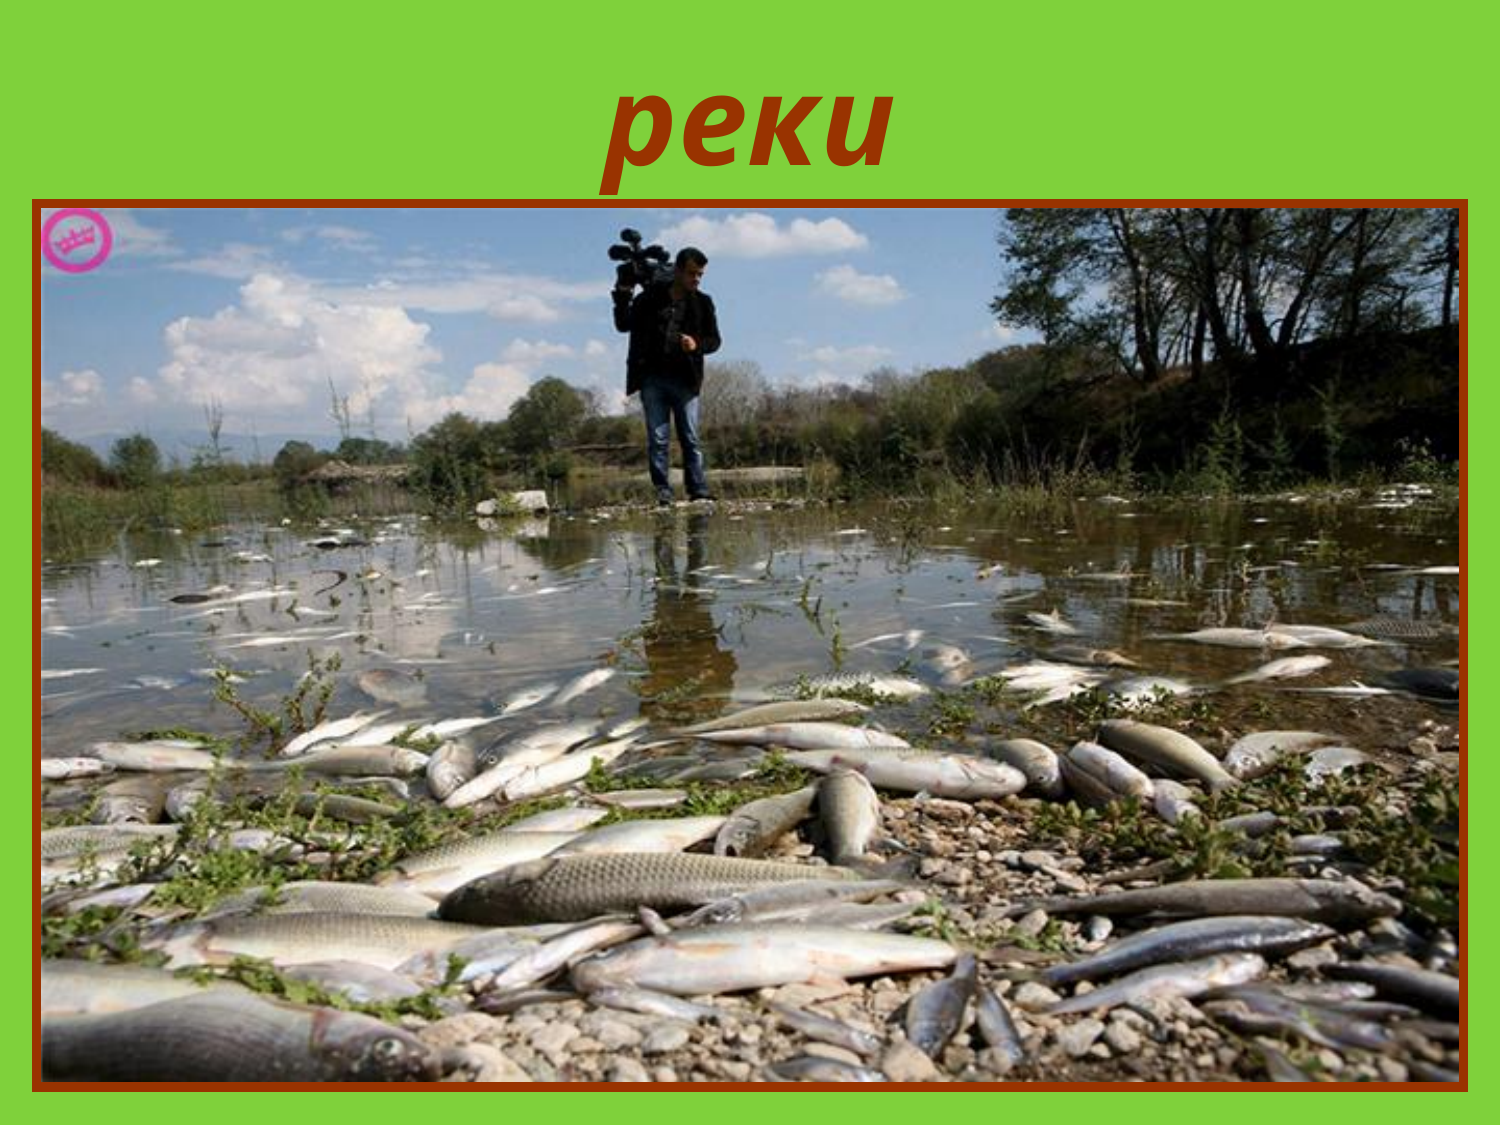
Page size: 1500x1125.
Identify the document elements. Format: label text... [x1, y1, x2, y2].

title реки [75, 0, 1425, 199]
picture [40, 207, 1460, 1083]
